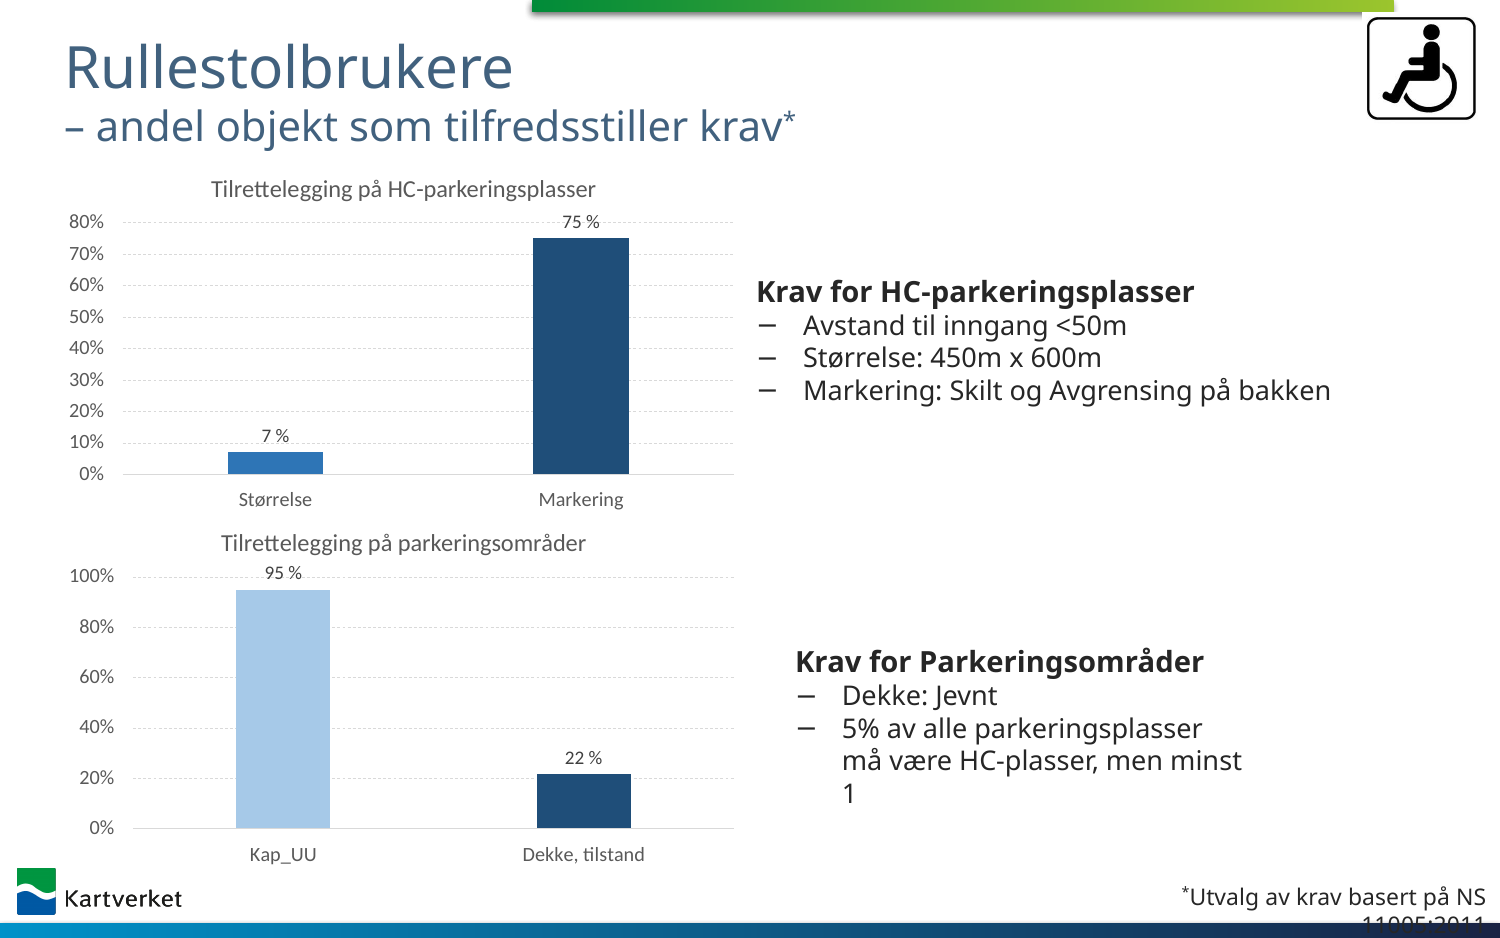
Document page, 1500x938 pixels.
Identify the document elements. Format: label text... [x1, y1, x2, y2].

picture [1362, 12, 1481, 126]
picture [62, 520, 746, 874]
text_box Krav for Parkeringsområder Dekke: Jevnt 5% av alle parkeringsplasser må være HC-plasser, men minst 1 [780, 636, 1261, 816]
text_box *Utvalg av krav basert på NS 11005:2011 [1068, 873, 1500, 938]
picture [62, 166, 746, 519]
text_box Krav for HC-parkeringsplasser Avstand til inngang <50m Størrelse: 450m x 600m Markering: Skilt og Avgrensing på bakken [750, 265, 1346, 413]
text_box Rullestolbrukere – andel objekt som tilfredsstiller krav* [49, 25, 1431, 158]
